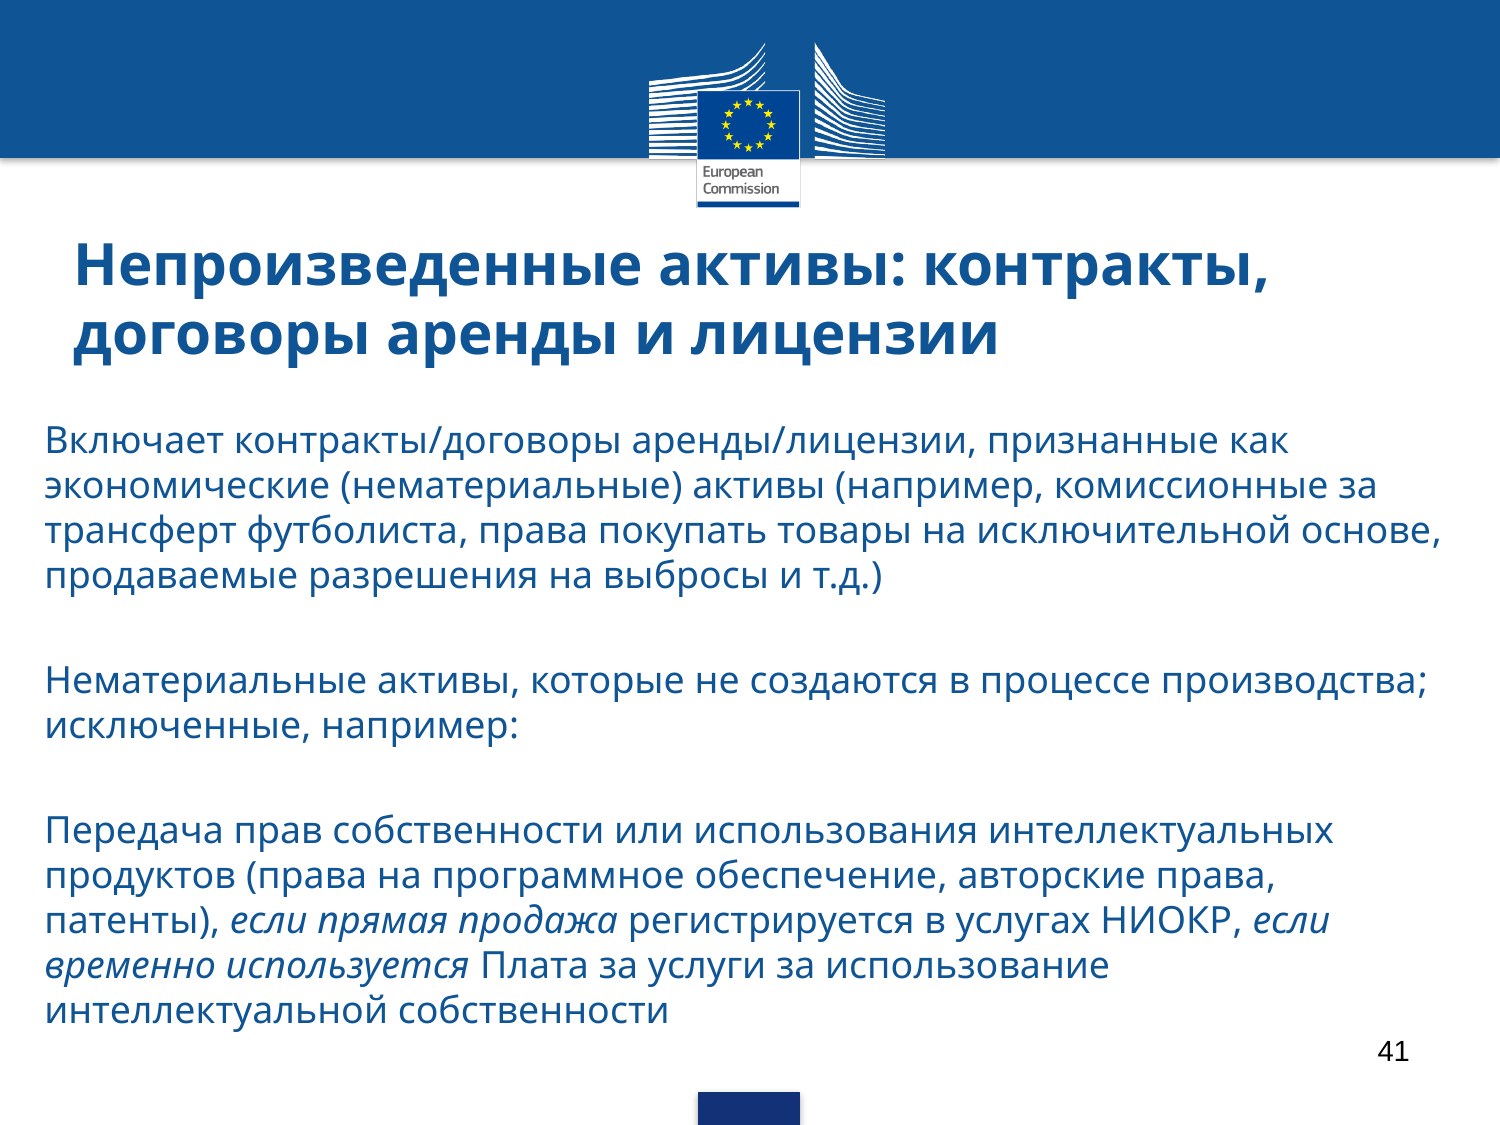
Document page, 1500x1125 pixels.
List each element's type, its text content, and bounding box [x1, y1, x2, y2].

picture [649, 42, 885, 208]
slide_number 41 [1074, 1024, 1425, 1103]
title Непроизведенные активы: контракты, договоры аренды и лицензии [0, 219, 1415, 374]
list Включает контракты/договоры аренды/лицензии, признанные как экономические (нематериальные) активы (например, комиссионные за трансферт футболиста, права покупать товары на исключительной основе, продаваемые разрешения на выбросы и т.д.) Нематериальные активы, которые не создаются в процессе производства; исключенные, например: Передача прав собственности или использования интеллектуальных продуктов (права на программное обеспечение, авторские права, патенты), если прямая продажа регистрируется в услугах НИОКР, если временно используется Плата за услуги за использование интеллектуальной собственности [29, 408, 1471, 988]
